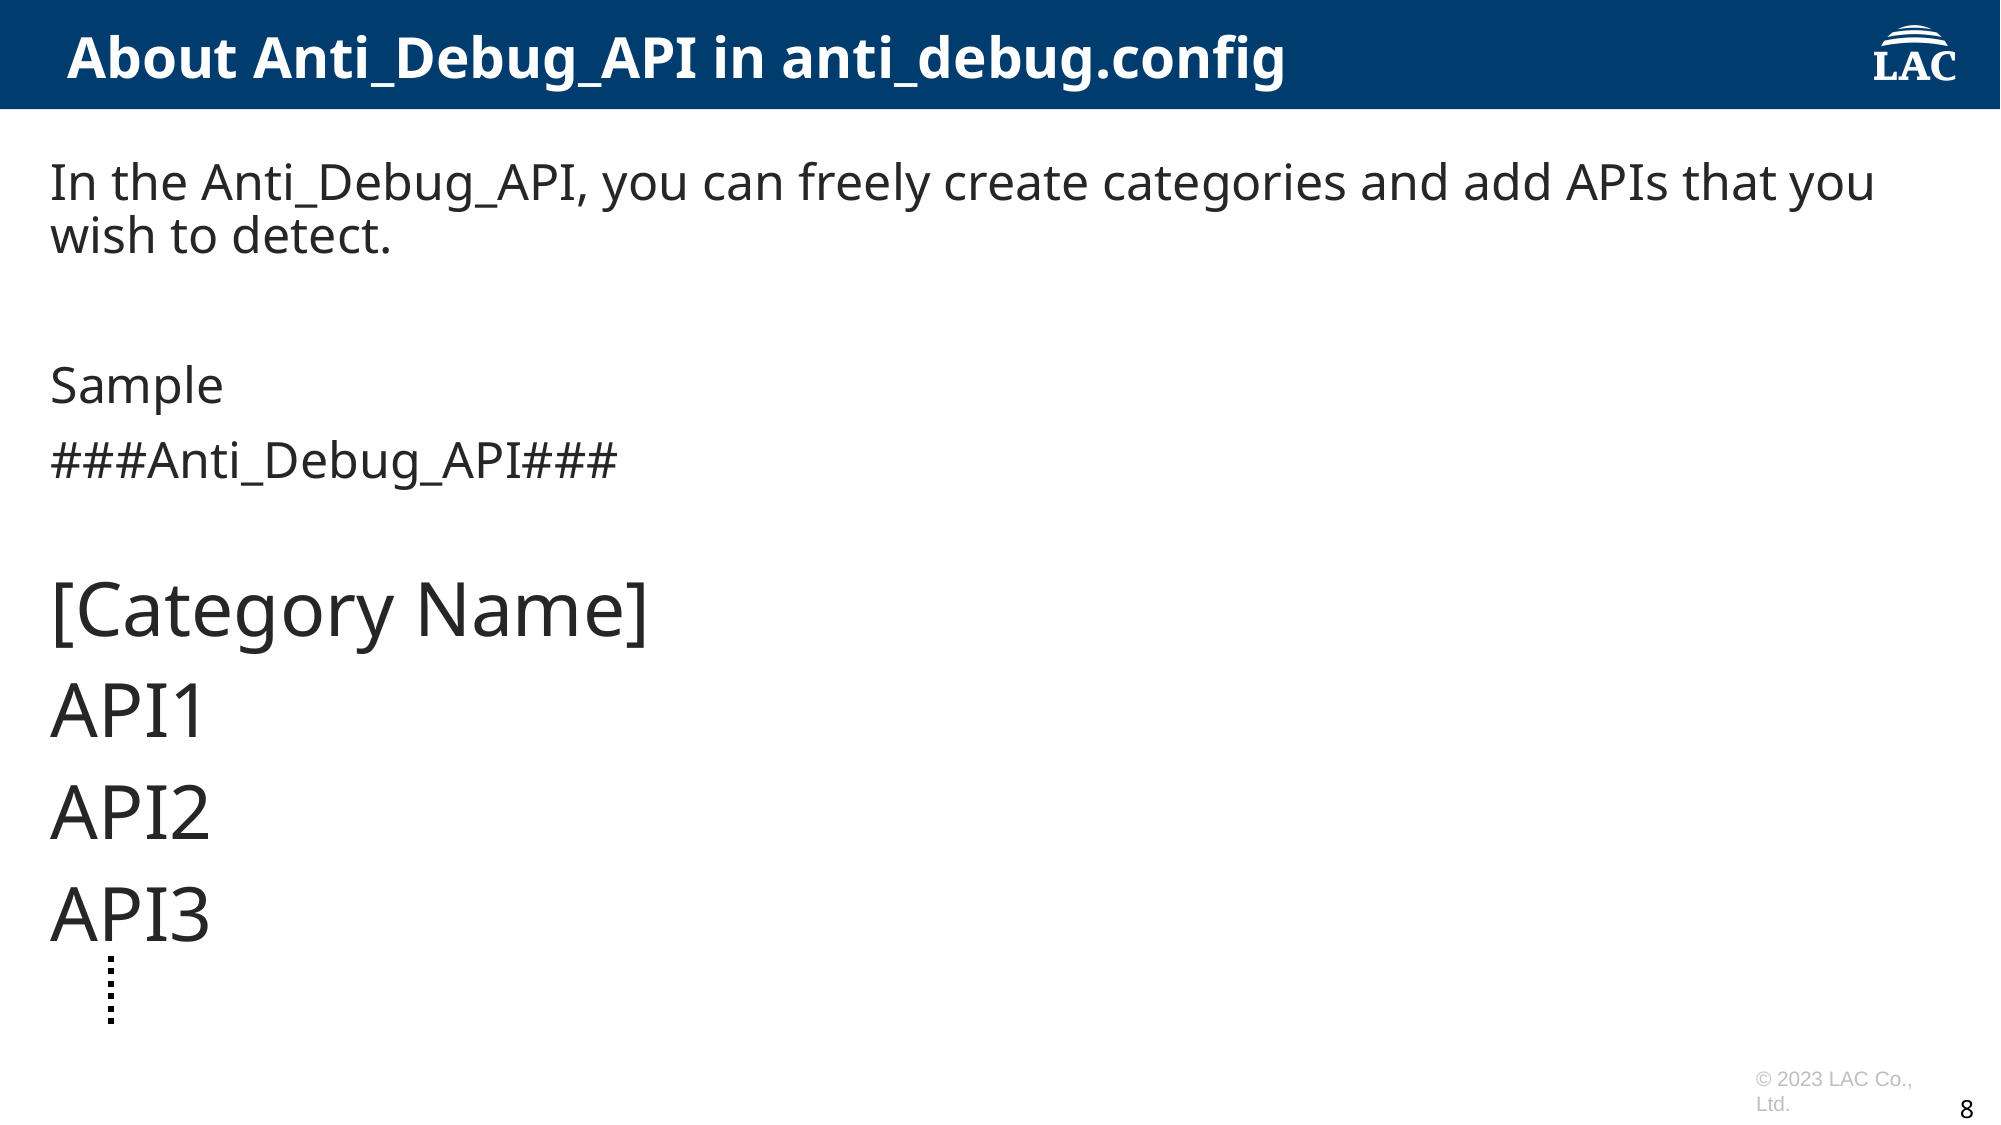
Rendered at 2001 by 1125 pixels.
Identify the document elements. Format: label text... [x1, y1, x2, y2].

picture [1860, 11, 1969, 94]
list In the Anti_Debug_API, you can freely create categories and add APIs that you wish to detect. Sample ###Anti_Debug_API### [Category Name] API1 API2 API3 [35, 149, 1918, 1078]
title About Anti_Debug_API in anti_debug.config [52, 22, 1778, 99]
